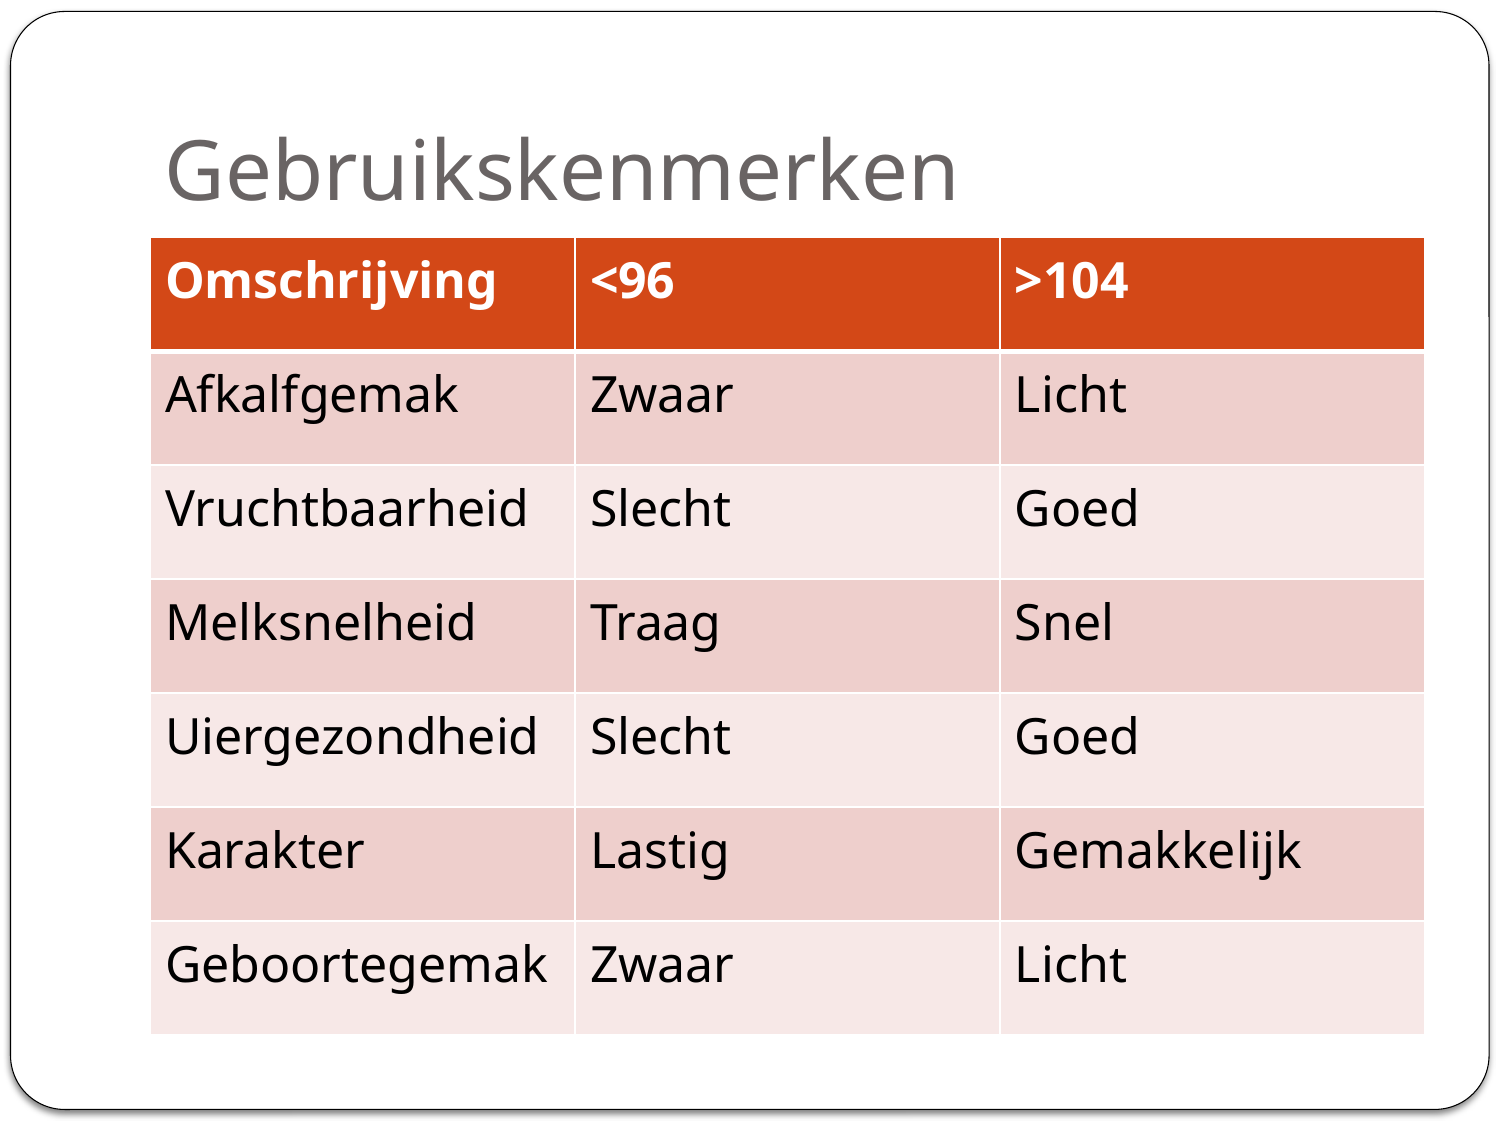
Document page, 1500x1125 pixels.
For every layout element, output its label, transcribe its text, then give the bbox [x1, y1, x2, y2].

table_cell Gemakkelijk [1001, 808, 1424, 920]
table_cell Afkalfgemak [151, 354, 574, 464]
table_header >104 [1001, 238, 1424, 349]
table_cell Uiergezondheid [151, 694, 574, 806]
table_cell Snel [1001, 580, 1424, 692]
table_cell Licht [1001, 354, 1424, 464]
table_cell Lastig [576, 808, 999, 920]
table_cell Slecht [576, 694, 999, 806]
table_cell Melksnelheid [151, 580, 574, 692]
table_cell Slecht [576, 466, 999, 578]
title Gebruikskenmerken [150, 45, 1425, 233]
table_cell Traag [576, 580, 999, 692]
table_cell Vruchtbaarheid [151, 466, 574, 578]
table_cell Karakter [151, 808, 574, 920]
table_header Omschrijving [151, 238, 574, 349]
table_cell Goed [1001, 466, 1424, 578]
table_cell Zwaar [576, 922, 999, 1034]
table_cell Goed [1001, 694, 1424, 806]
table_header <96 [576, 238, 999, 349]
table_cell Licht [1001, 922, 1424, 1034]
table_cell Zwaar [576, 354, 999, 464]
table_cell Geboortegemak [151, 922, 574, 1034]
